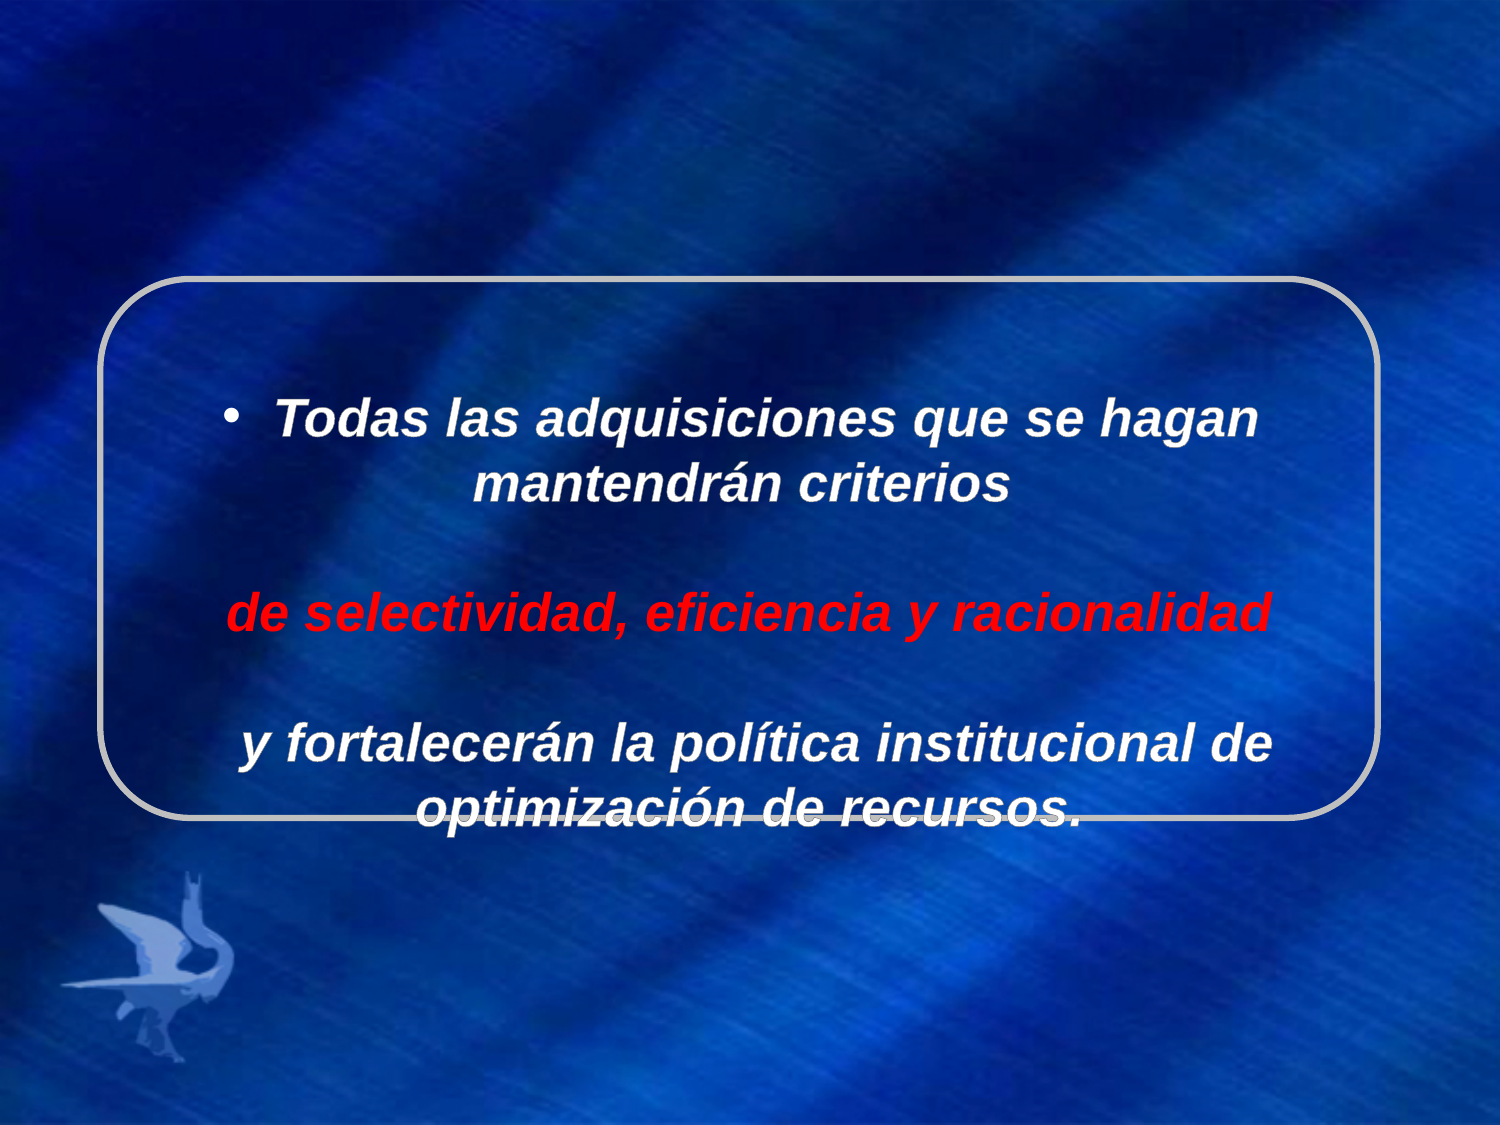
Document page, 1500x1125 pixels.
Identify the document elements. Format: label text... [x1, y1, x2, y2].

picture [0, 0, 1500, 1125]
text_box Todas las adquisiciones que se hagan mantendrán criterios de selectividad, eficiencia y racionalidad y fortalecerán la política institucional de optimización de recursos. [163, 374, 1336, 845]
text_box [98, 276, 1380, 816]
